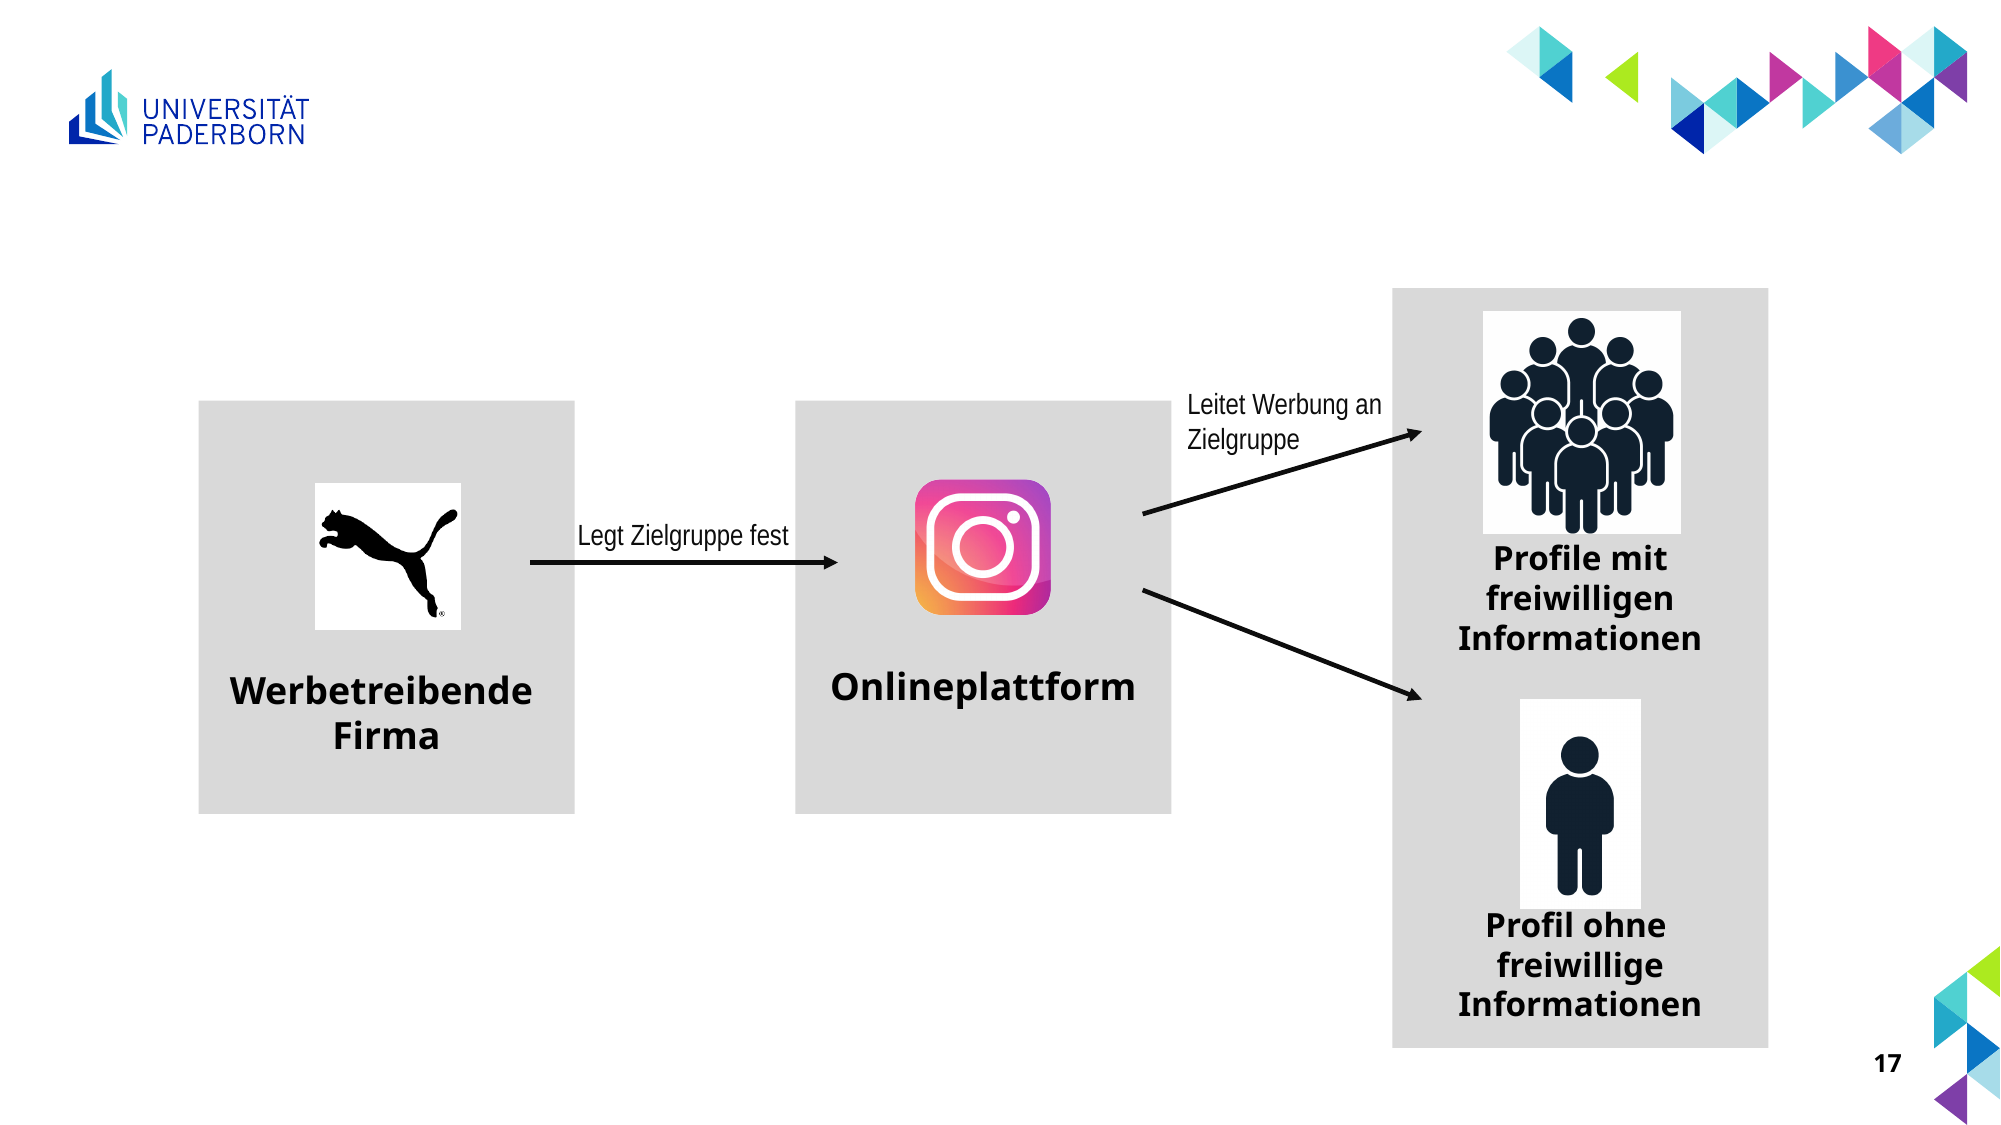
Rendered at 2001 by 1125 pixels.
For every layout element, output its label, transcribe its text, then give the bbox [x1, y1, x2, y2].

text_box [1391, 665, 1769, 1049]
picture [315, 483, 461, 630]
text_box [794, 400, 1173, 815]
text_box [1391, 287, 1769, 590]
text_box [198, 400, 576, 815]
text_box Onlineplattform [795, 656, 1172, 716]
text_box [1142, 431, 1423, 514]
picture [912, 476, 1055, 626]
picture [1483, 311, 1681, 534]
text_box Profile mit freiwilligen Informationen [1392, 530, 1769, 665]
text_box Legt Zielgruppe fest [562, 508, 862, 559]
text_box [1142, 590, 1423, 700]
text_box Werbetreibende Firma [198, 659, 575, 765]
picture [1520, 699, 1641, 909]
text_box Leitet Werbung an Zielgruppe [1172, 377, 1472, 463]
text_box Profil ohne freiwillige Informationen [1392, 896, 1769, 1031]
slide_number 17 [1819, 1052, 1902, 1083]
